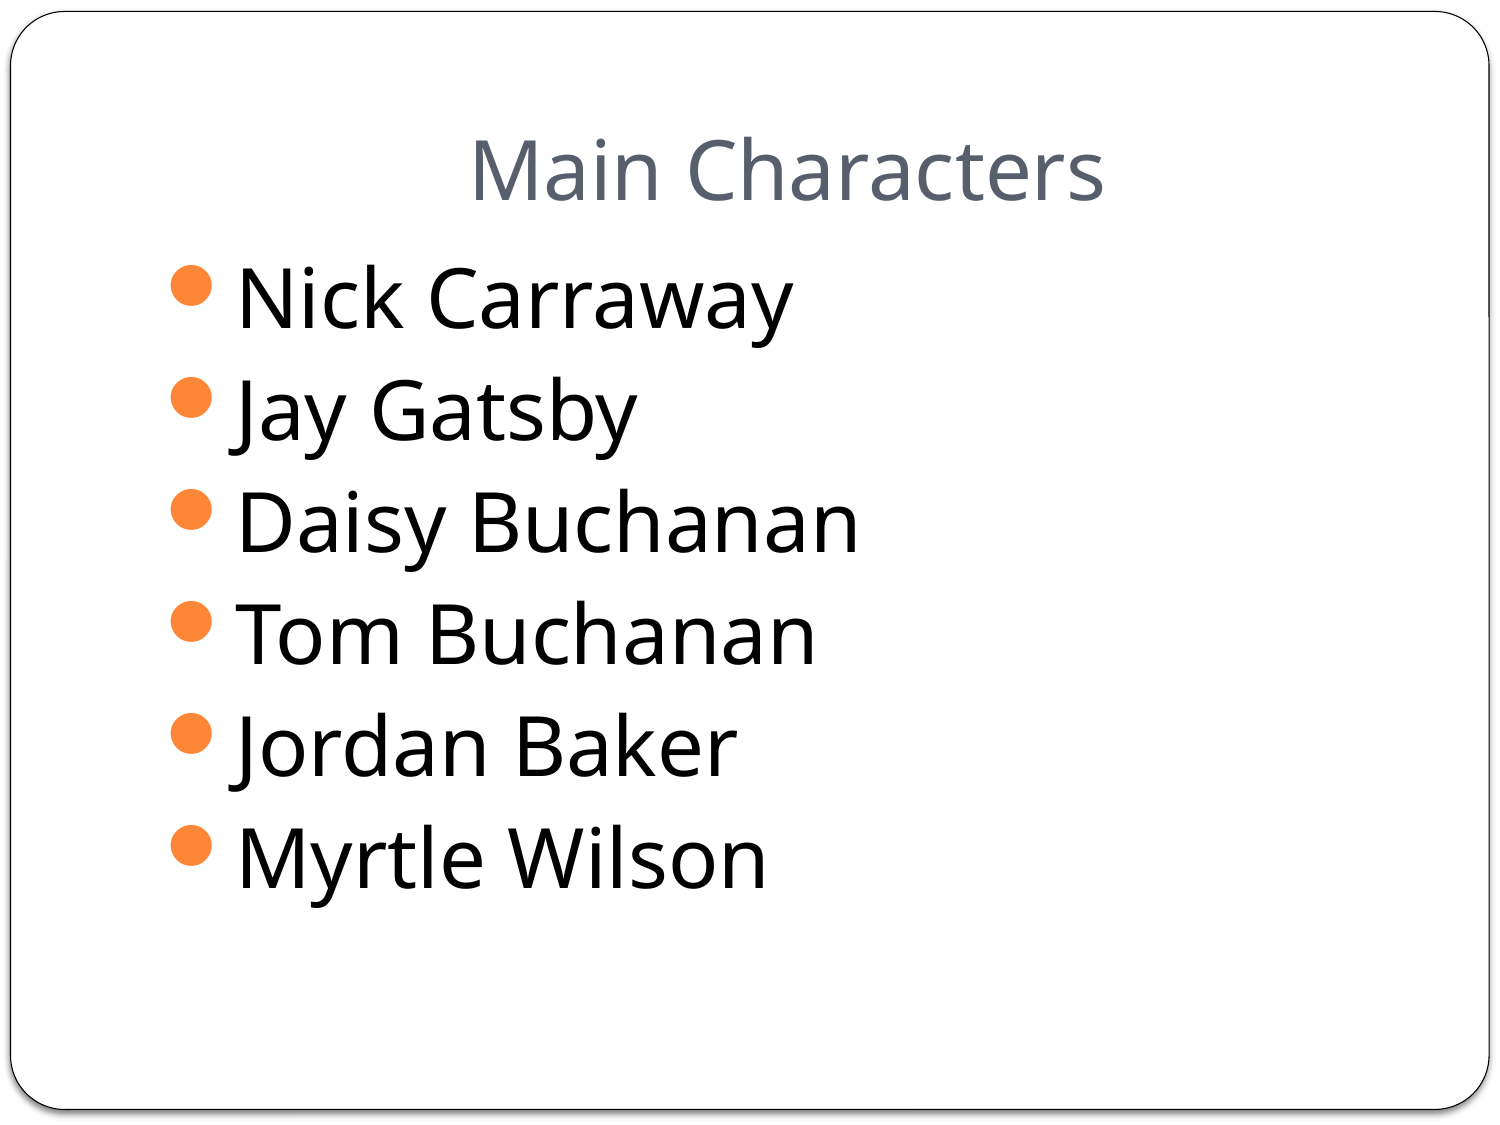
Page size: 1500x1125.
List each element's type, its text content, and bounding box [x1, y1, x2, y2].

list Nick Carraway Jay Gatsby Daisy Buchanan Tom Buchanan Jordan Baker Myrtle Wilson [150, 237, 1425, 988]
title Main Characters [150, 45, 1425, 233]
